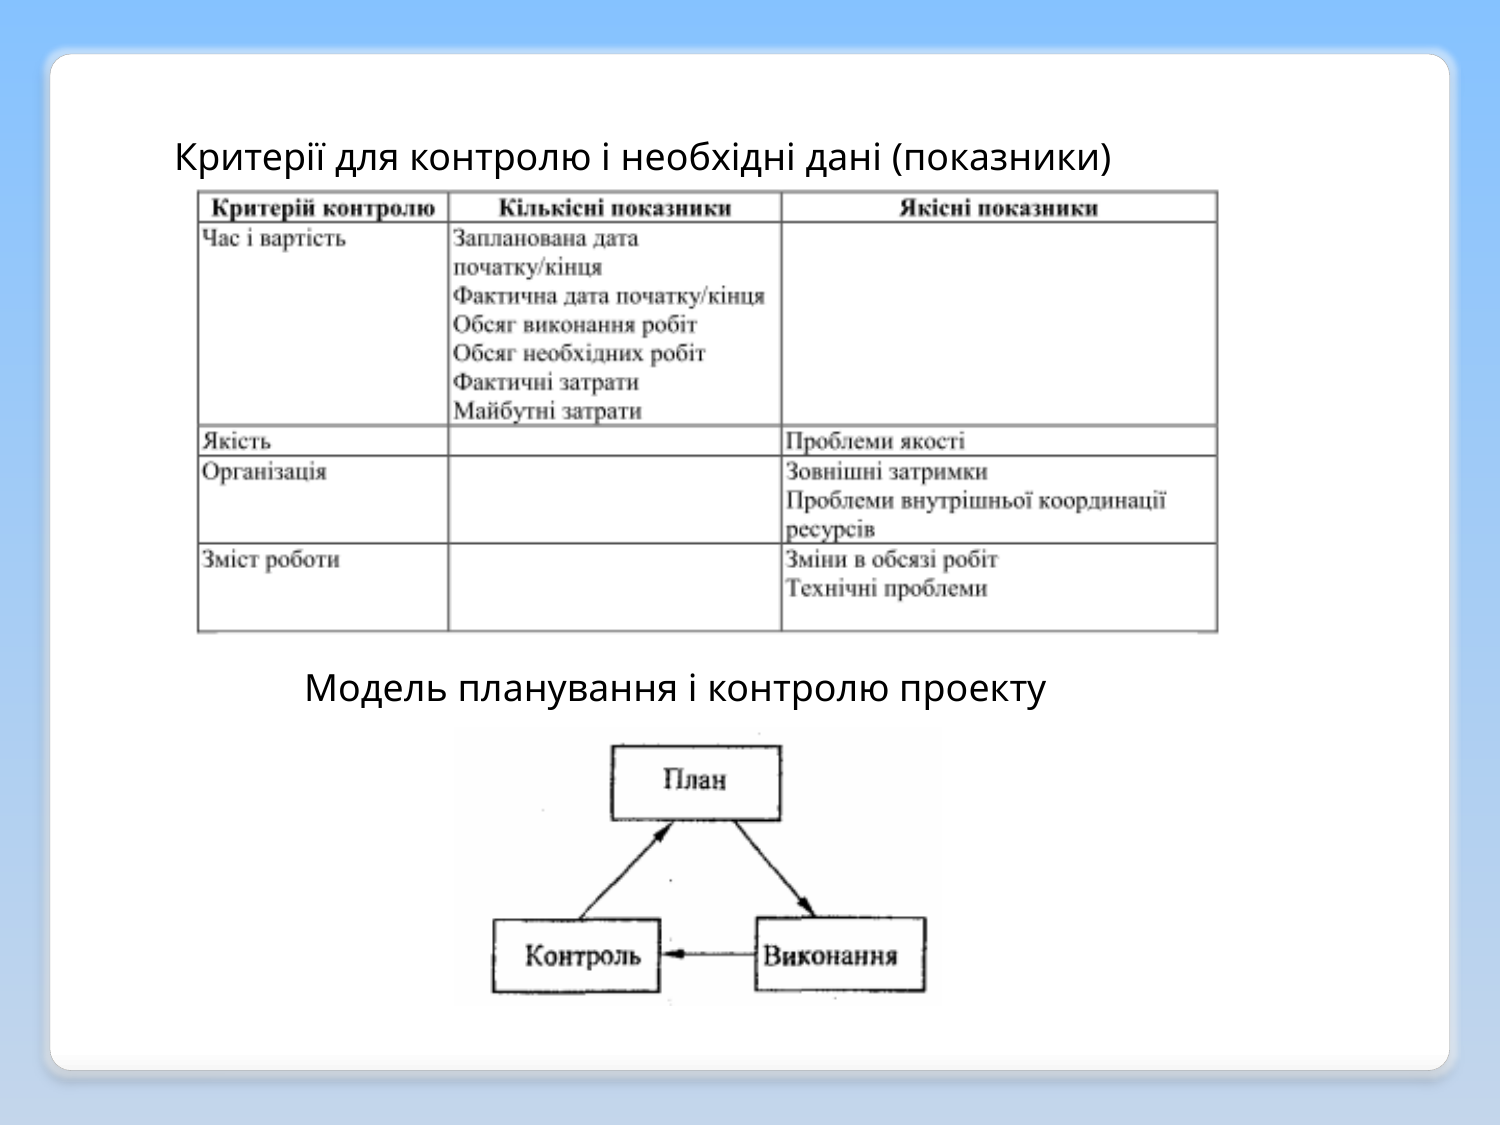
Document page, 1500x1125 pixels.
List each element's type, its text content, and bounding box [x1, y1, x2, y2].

text_box Критерії для контролю і необхідні дані (показники) [159, 125, 1235, 186]
picture [182, 184, 1244, 644]
picture [454, 727, 942, 1006]
text_box Модель планування і контролю проекту [289, 656, 1184, 717]
